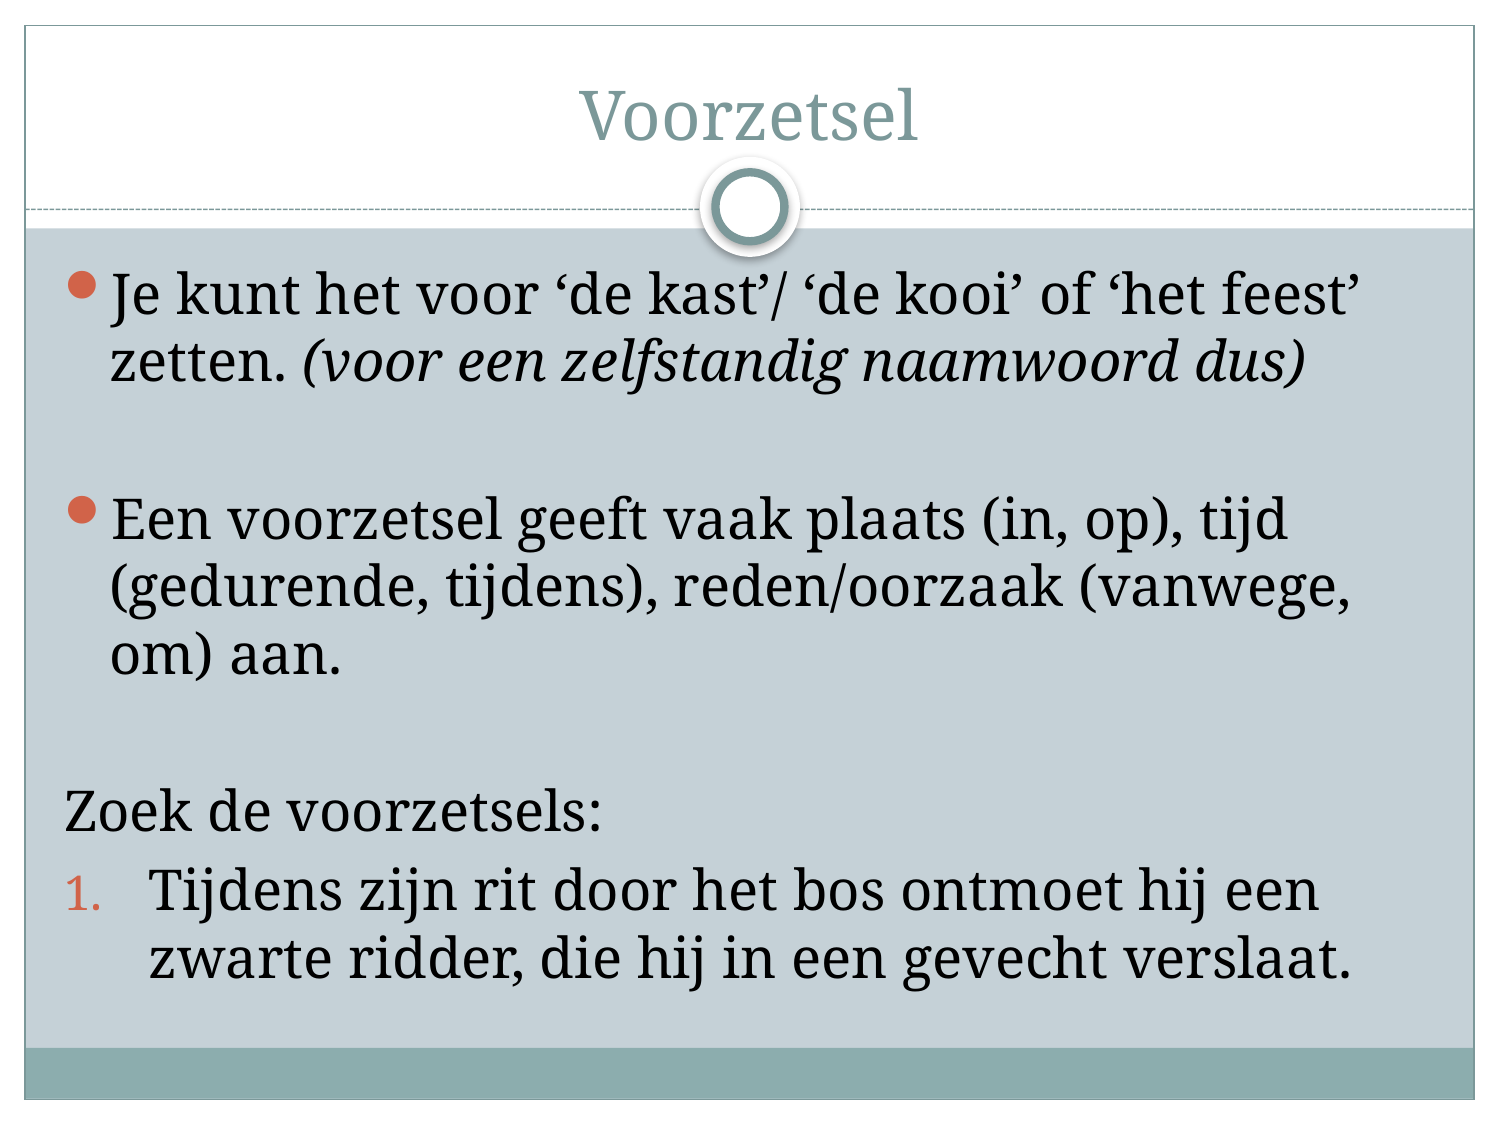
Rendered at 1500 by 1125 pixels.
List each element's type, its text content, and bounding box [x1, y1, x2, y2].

title Voorzetsel [49, 37, 1450, 162]
list Je kunt het voor ‘de kast’/ ‘de kooi’ of ‘het feest’ zetten. (voor een zelfstandig naamwoord dus) Een voorzetsel geeft vaak plaats (in, op), tijd (gedurende, tijdens), reden/oorzaak (vanwege, om) aan. Zoek de voorzetsels: Tijdens zijn rit door het bos ontmoet hij een zwarte ridder, die hij in een gevecht verslaat. [49, 250, 1445, 1001]
